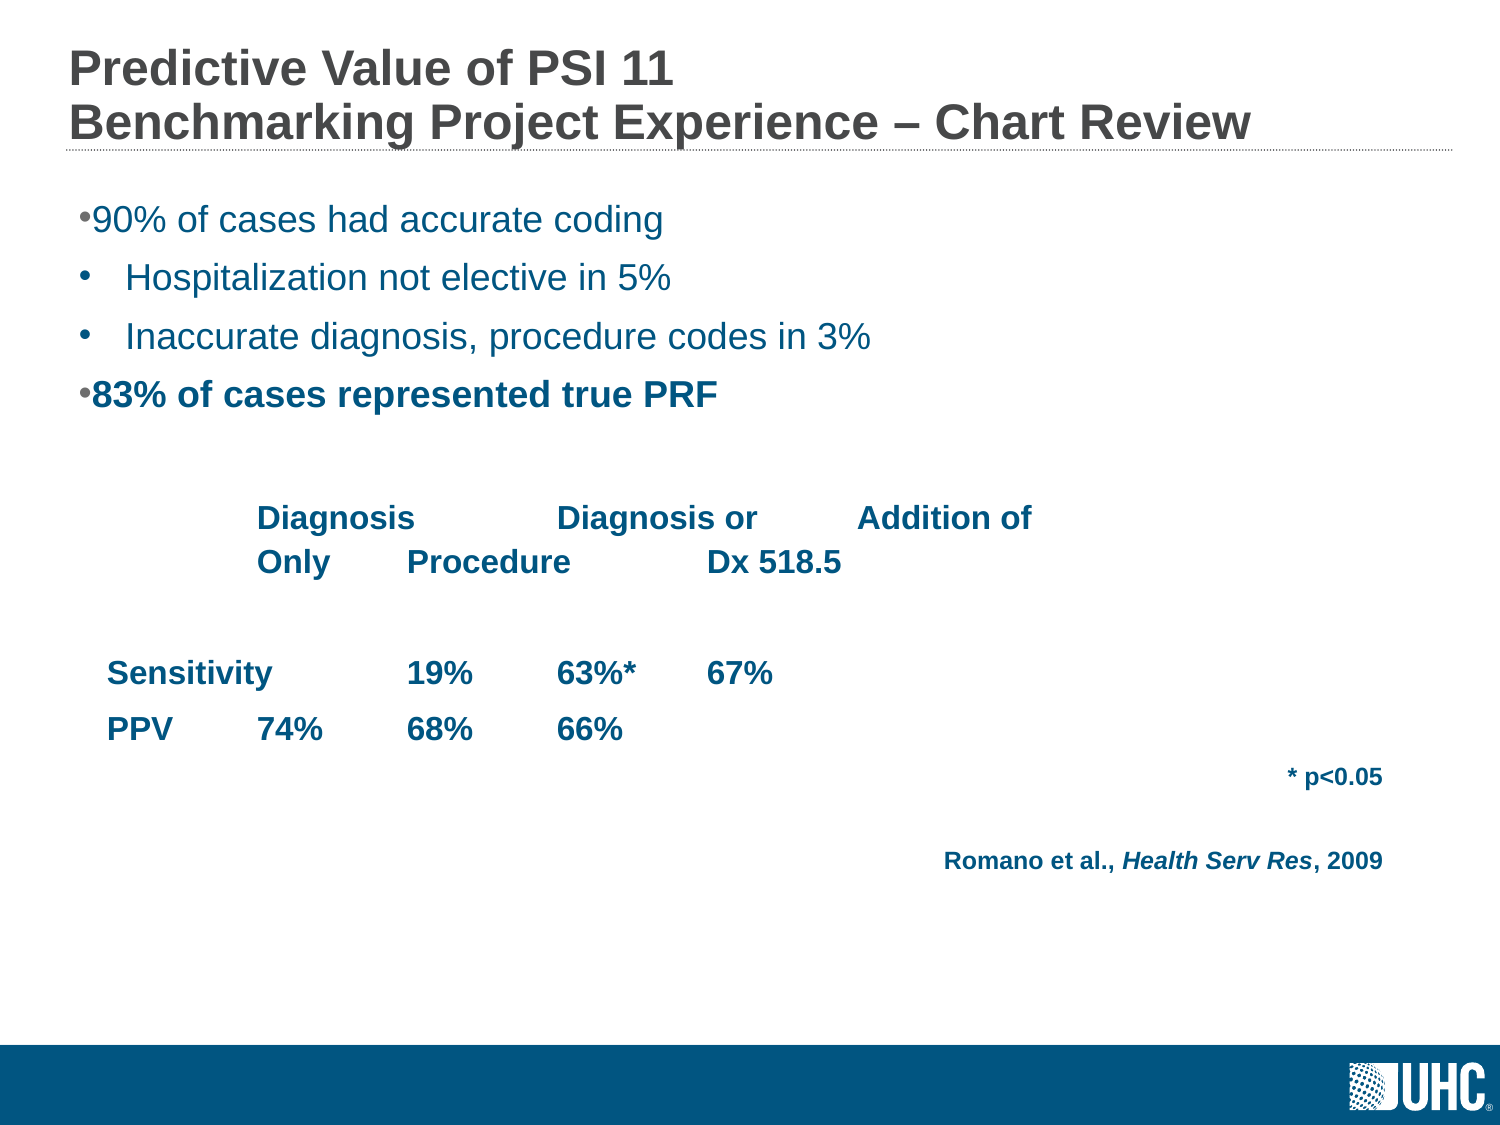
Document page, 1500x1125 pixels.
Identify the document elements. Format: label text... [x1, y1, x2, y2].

title Predictive Value of PSI 11 Benchmarking Project Experience – Chart Review [61, 38, 1500, 151]
list Diagnosis Diagnosis or Addition of Only Procedure Dx 518.5 Sensitivity 19% 63%* 67% PPV 74% 68% 66% * p<0.05 Romano et al., Health Serv Res, 2009 [99, 492, 1391, 854]
list 90% of cases had accurate coding Hospitalization not elective in 5% Inaccurate diagnosis, procedure codes in 3% 83% of cases represented true PRF [71, 195, 1351, 439]
picture [0, 0, 1500, 1045]
